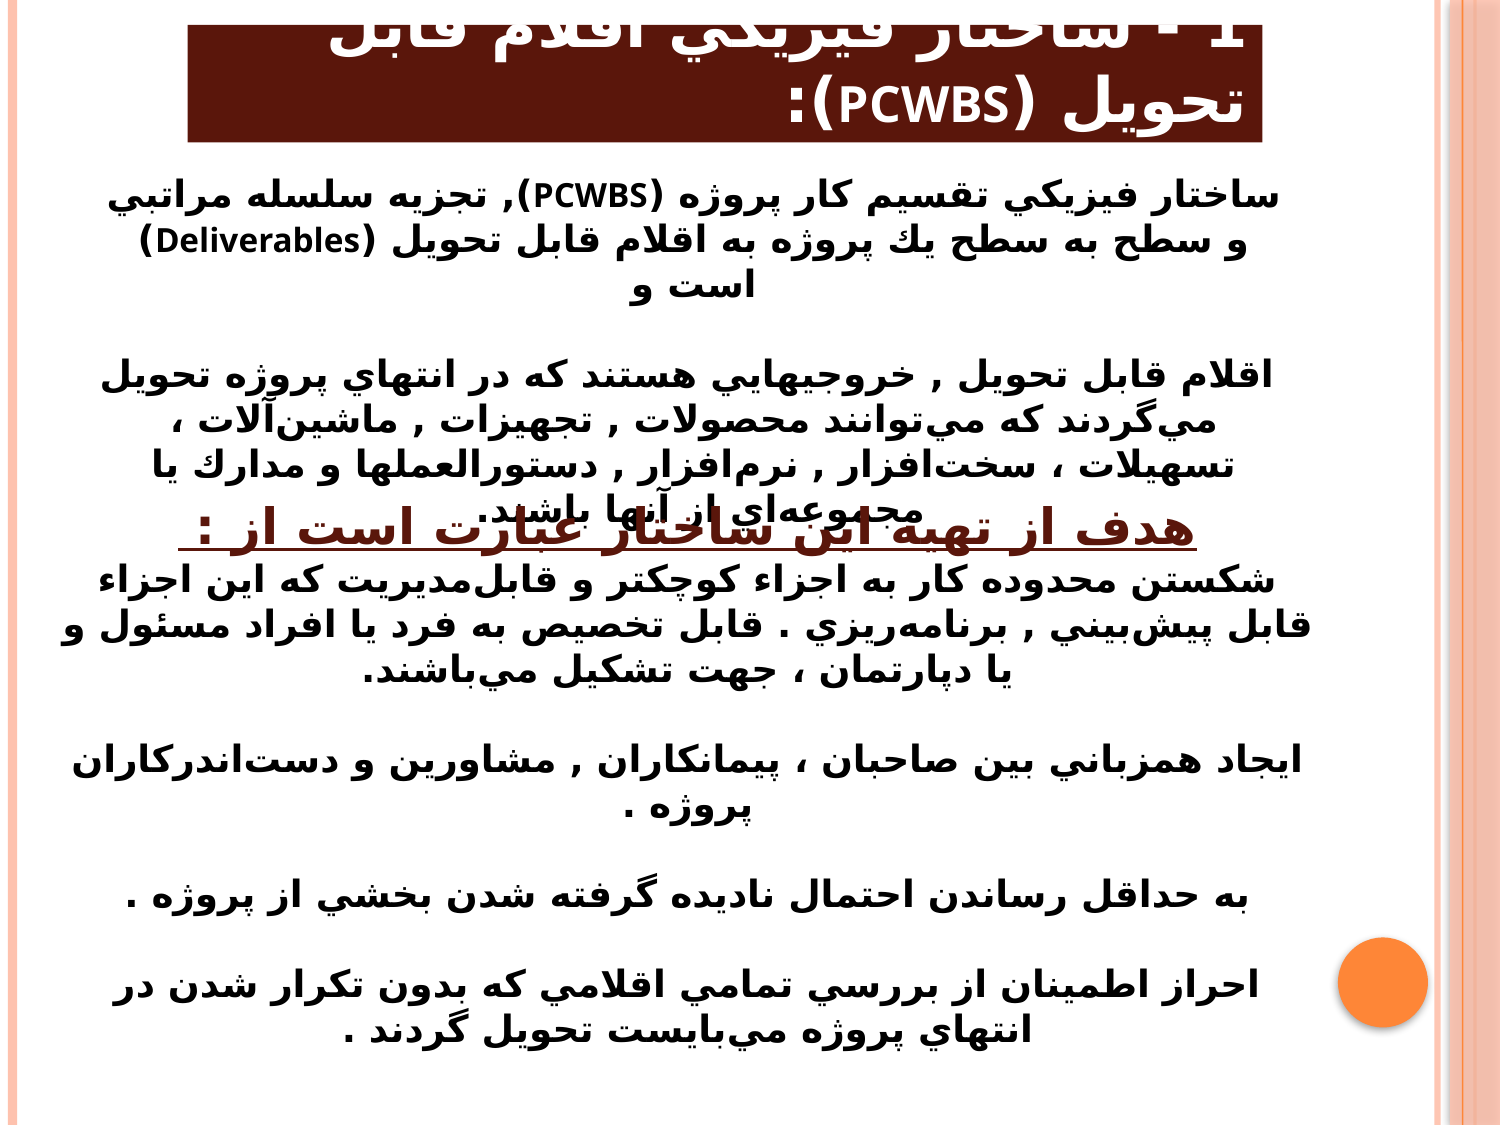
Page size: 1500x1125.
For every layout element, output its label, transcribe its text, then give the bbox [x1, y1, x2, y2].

text_box هدف از تهیه این ساختار عبارت است از : شكستن محدوده كار به اجزاء كوچكتر و قابل‌مديريت كه اين اجزاء قابل پيش‌بيني , برنامه‌ريزي . قابل‌ تخصيص به فرد يا افراد مسئول و يا دپارتمان ، جهت تشكيل مي‌باشند. ايجاد همزباني بين صاحبان ، پيمانكاران , مشاورين و دست‌اندركاران پروژه . به حداقل رساندن احتمال ناديده گرفته شدن بخشي از پروژه . احراز اطمينان از بررسي تمامي اقلامي كه بدون تكرار شدن در انتهاي پروژه مي‌بايست تحويل گردند . [37, 487, 1338, 1103]
text_box ساختار فيزيكي تقسيم كار پروژه (PCWBS), تجزيه سلسله مراتبي و سطح به سطح يك پروژه به اقلام قابل تحويل (Deliverables) است و اقلام قابل تحويل , خروجيهايي هستند كه در انتهاي پروژه تحويل مي‌گردند كه مي‌توانند محصولات , تجهيزات , ماشين‌آلات ، تسهيلات ، سخت‌افزار , نرم‌افزار , دستورالعملها و مدارك يا مجموعه‌اي از آنها باشند. [75, 162, 1313, 487]
title 1 - ساختار فيزيكي اقلام قابل تحويل (PCWBS): [187, 24, 1263, 143]
